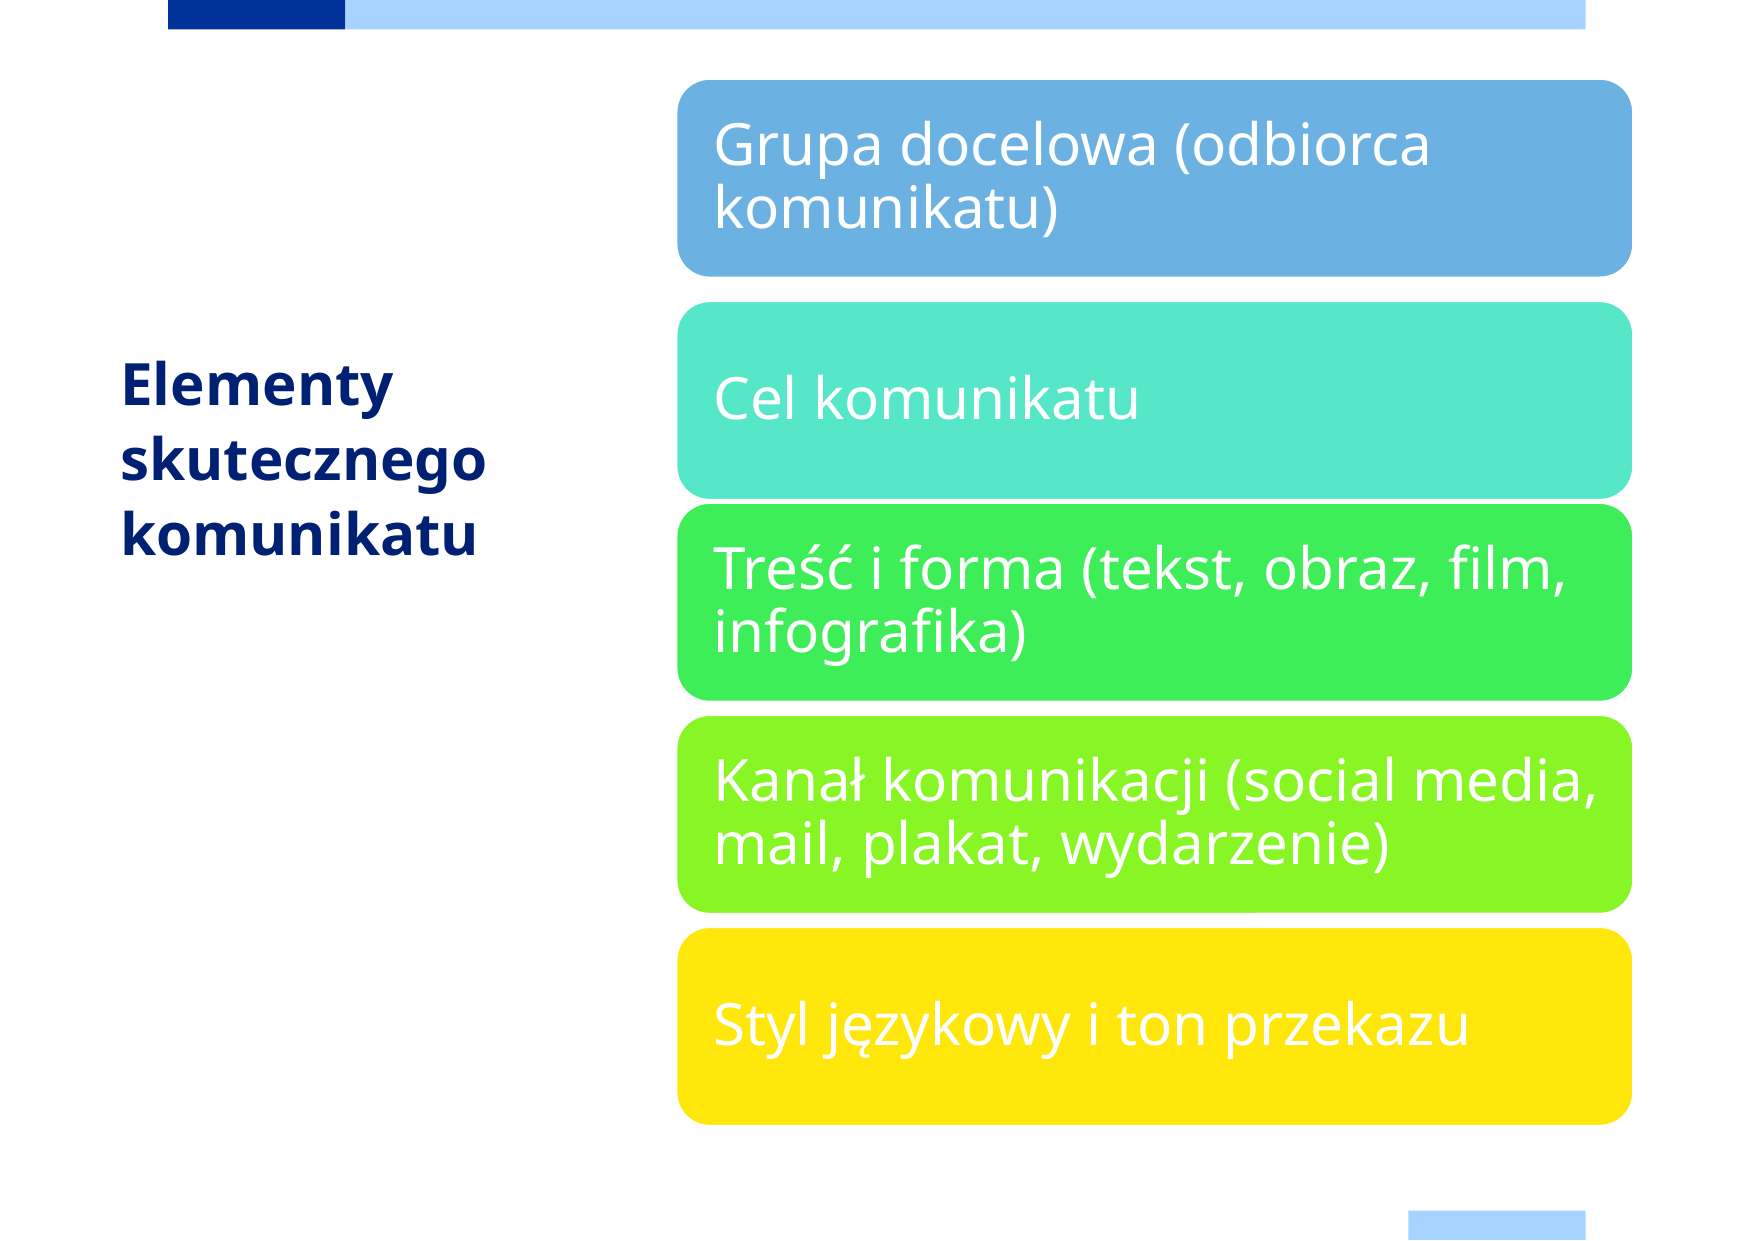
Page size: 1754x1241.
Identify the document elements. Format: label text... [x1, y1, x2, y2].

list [676, 76, 1634, 1128]
title Elementy skutecznego komunikatu [120, 341, 658, 921]
